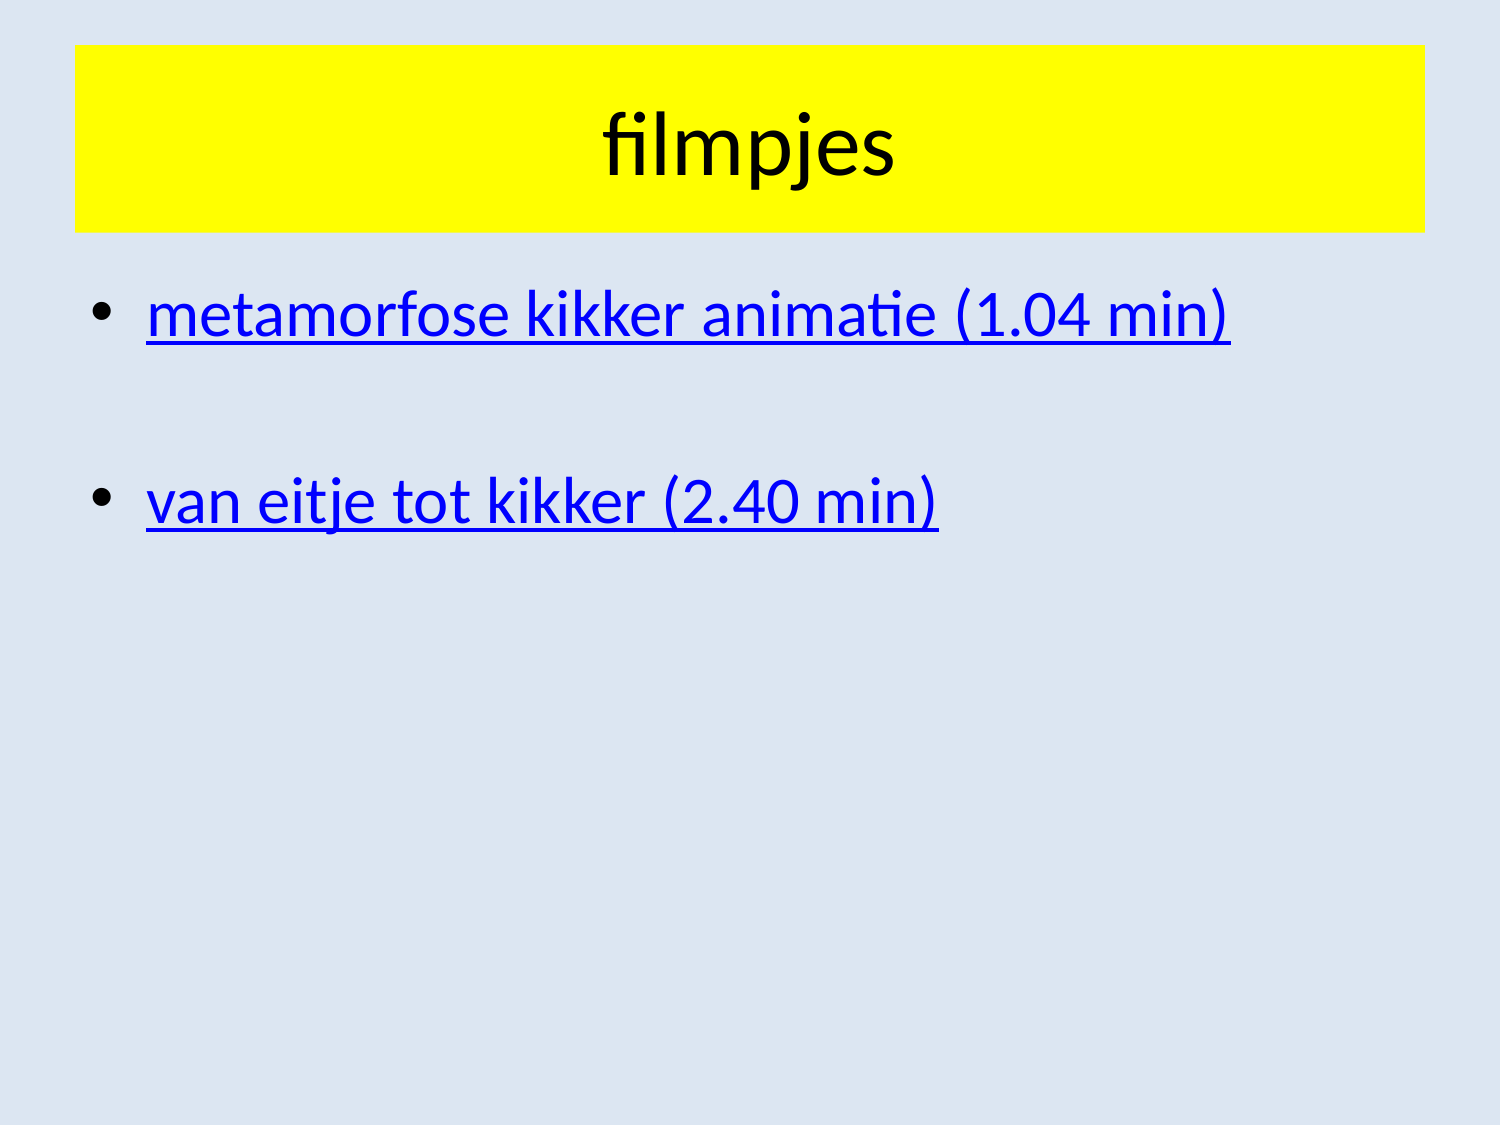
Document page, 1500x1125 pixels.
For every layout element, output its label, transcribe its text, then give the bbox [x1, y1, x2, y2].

list metamorfose kikker animatie (1.04 min) van eitje tot kikker (2.40 min) [75, 262, 1425, 1005]
title filmpjes [75, 45, 1425, 233]
